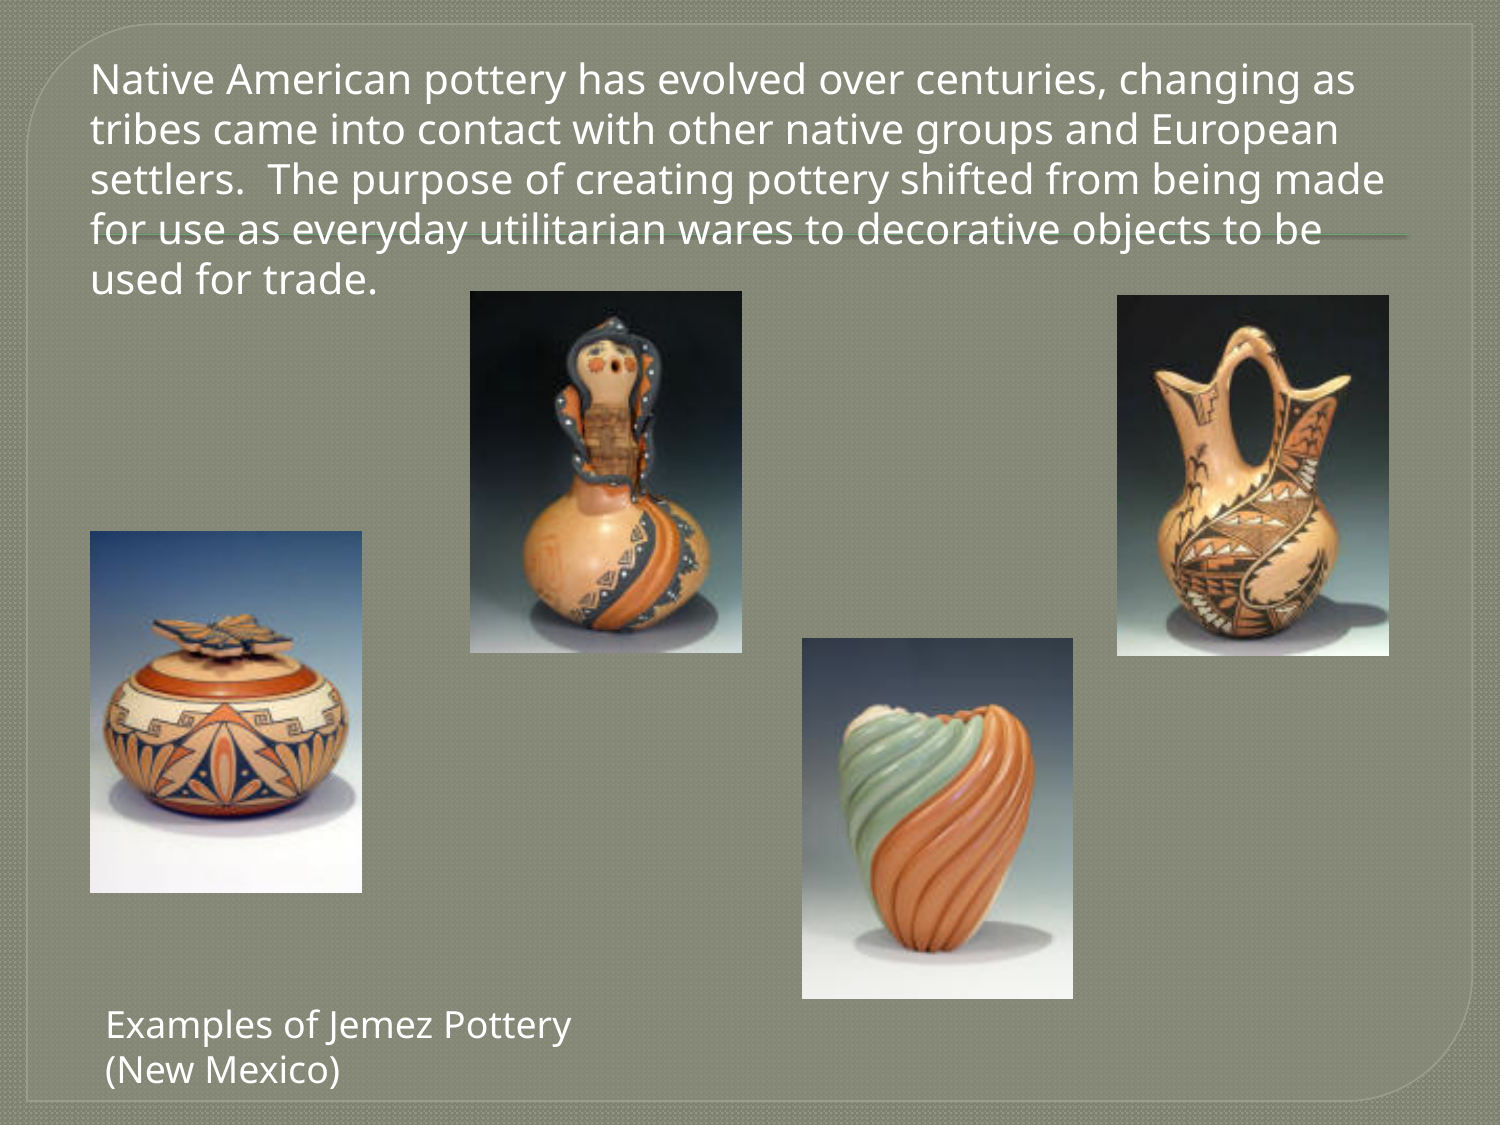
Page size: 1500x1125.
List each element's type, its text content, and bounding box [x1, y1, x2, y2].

picture [1117, 294, 1389, 656]
text_box Examples of Jemez Pottery (New Mexico) [90, 993, 639, 1099]
picture [801, 638, 1074, 999]
list Native American pottery has evolved over centuries, changing as tribes came into contact with other native groups and European settlers. The purpose of creating pottery shifted from being made for use as everyday utilitarian wares to decorative objects to be used for trade. [75, 45, 1425, 1013]
picture [89, 531, 362, 893]
picture [470, 291, 742, 653]
